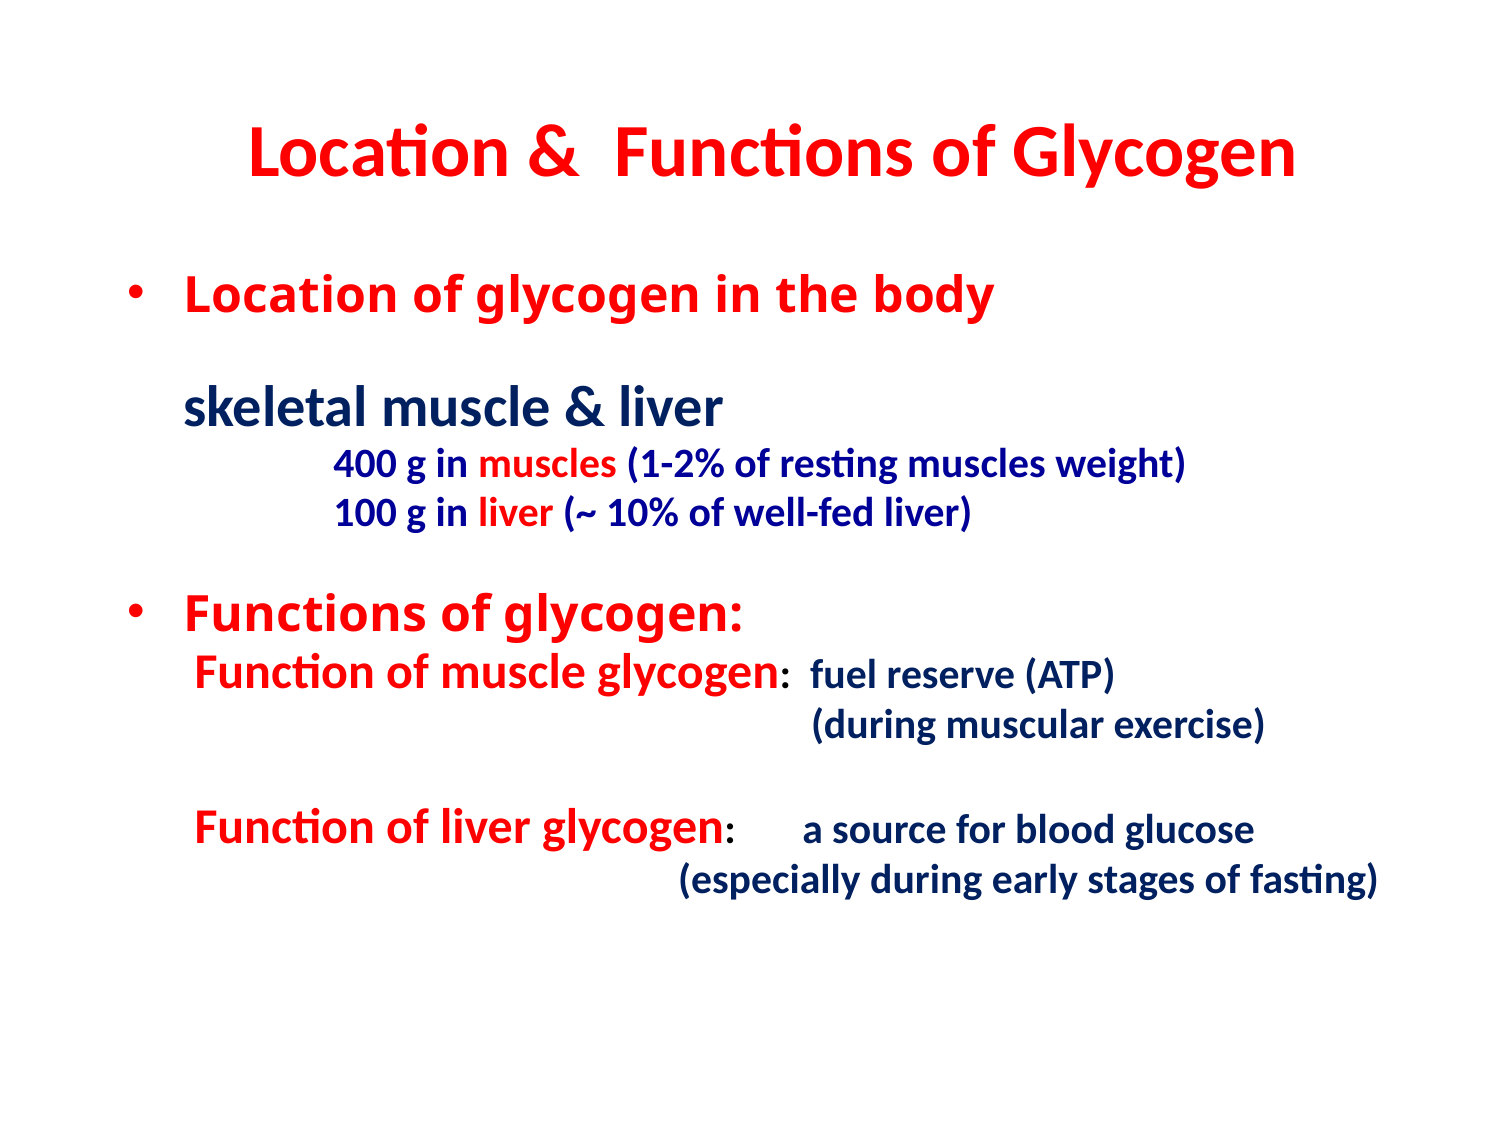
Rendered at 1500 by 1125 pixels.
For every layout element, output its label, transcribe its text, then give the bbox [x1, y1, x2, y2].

list Location of glycogen in the body skeletal muscle & liver 400 g in muscles (1-2% of resting muscles weight) 100 g in liver (~ 10% of well-fed liver) Functions of glycogen: Function of muscle glycogen: fuel reserve (ATP) (during muscular exercise) Function of liver glycogen: a source for blood glucose (especially during early stages of fasting) [112, 196, 1402, 984]
text_box Location & Functions of Glycogen [128, 93, 1418, 199]
